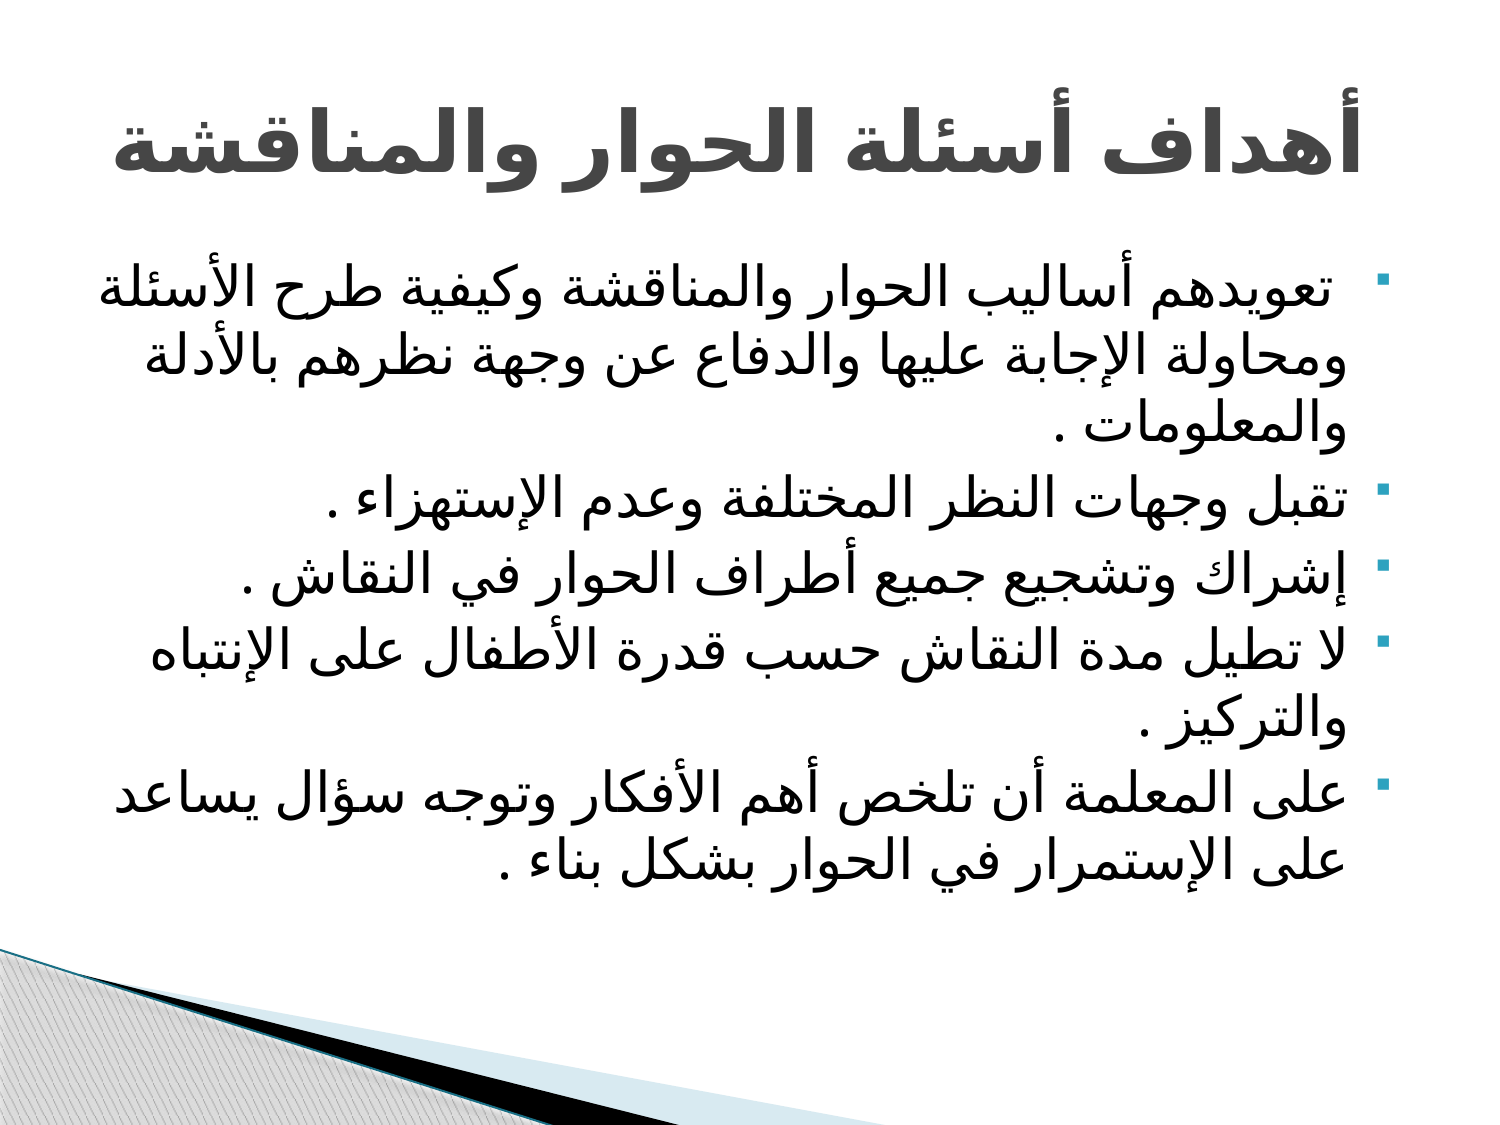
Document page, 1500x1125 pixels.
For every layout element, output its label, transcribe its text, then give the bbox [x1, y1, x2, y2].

list تعويدهم أساليب الحوار والمناقشة وكيفية طرح الأسئلة ومحاولة الإجابة عليها والدفاع عن وجهة نظرهم بالأدلة والمعلومات . تقبل وجهات النظر المختلفة وعدم الإستهزاء . إشراك وتشجيع جميع أطراف الحوار في النقاش . لا تطيل مدة النقاش حسب قدرة الأطفال على الإنتباه والتركيز . على المعلمة أن تلخص أهم الأفكار وتوجه سؤال يساعد على الإستمرار في الحوار بشكل بناء . [75, 243, 1425, 986]
title أهداف أسئلة الحوار والمناقشة [75, 45, 1425, 233]
